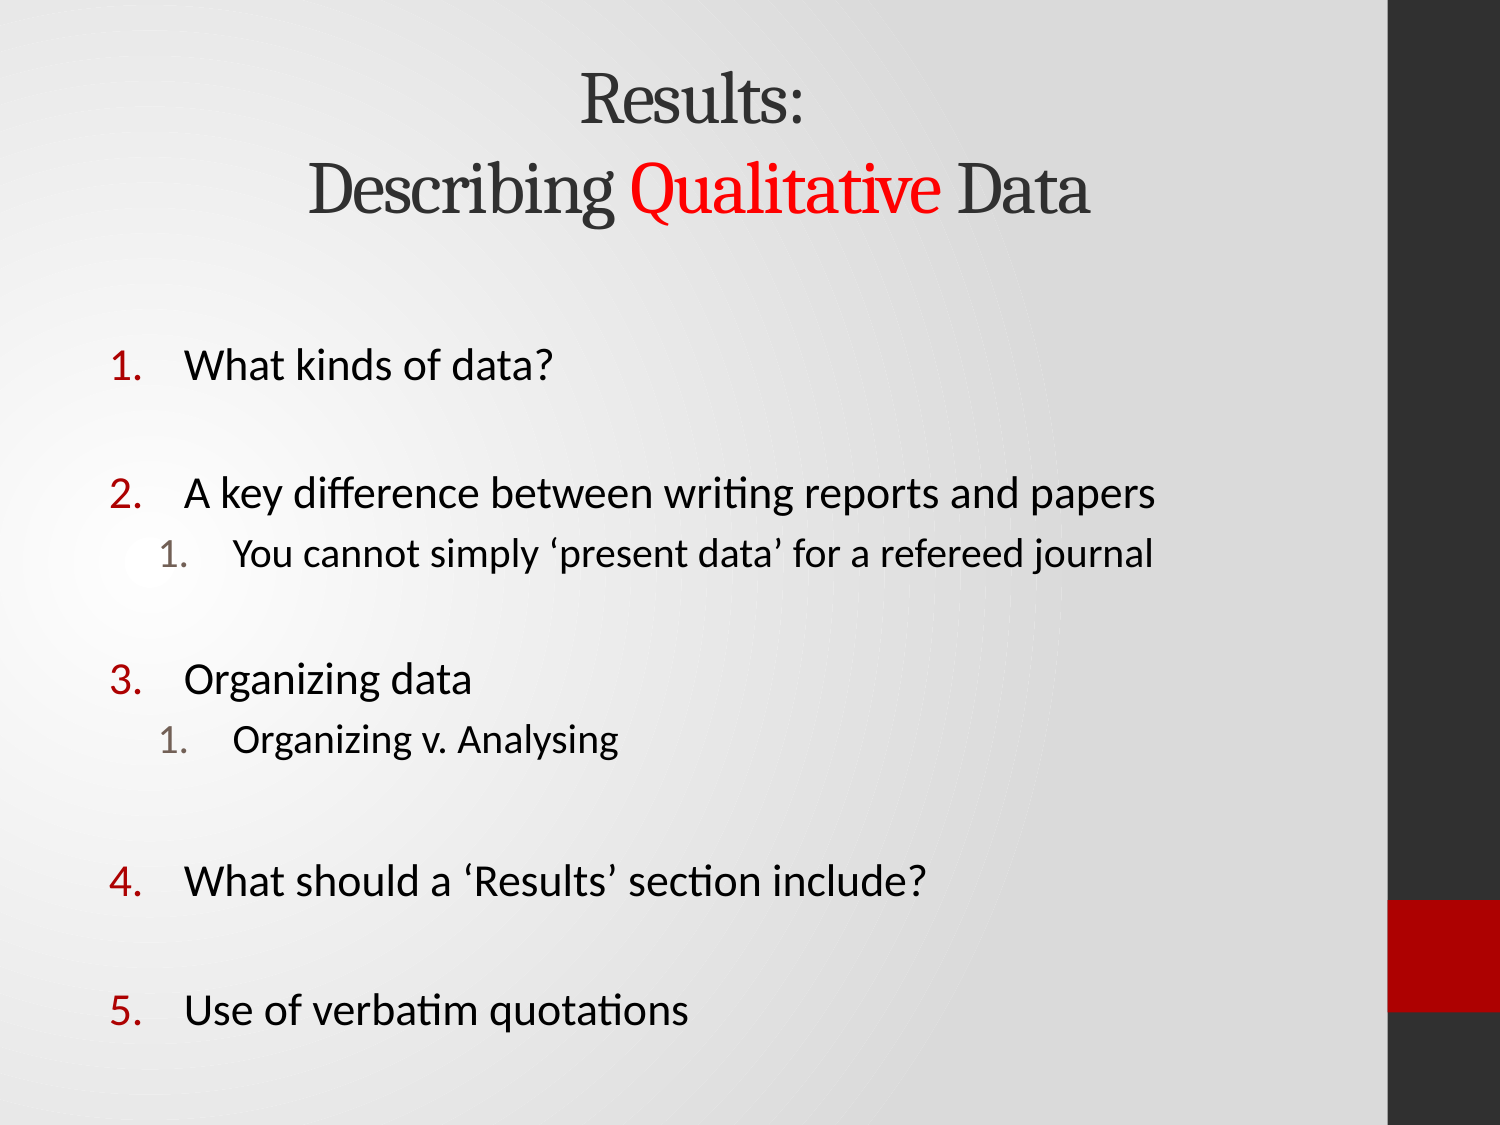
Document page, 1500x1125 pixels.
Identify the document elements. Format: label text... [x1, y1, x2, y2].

list What kinds of data? A key difference between writing reports and papers You cannot simply ‘present data’ for a refereed journal Organizing data Organizing v. Analysing What should a ‘Results’ section include? Use of verbatim quotations [75, 262, 1325, 1050]
title Results: Describing Qualitative Data [75, 45, 1325, 233]
